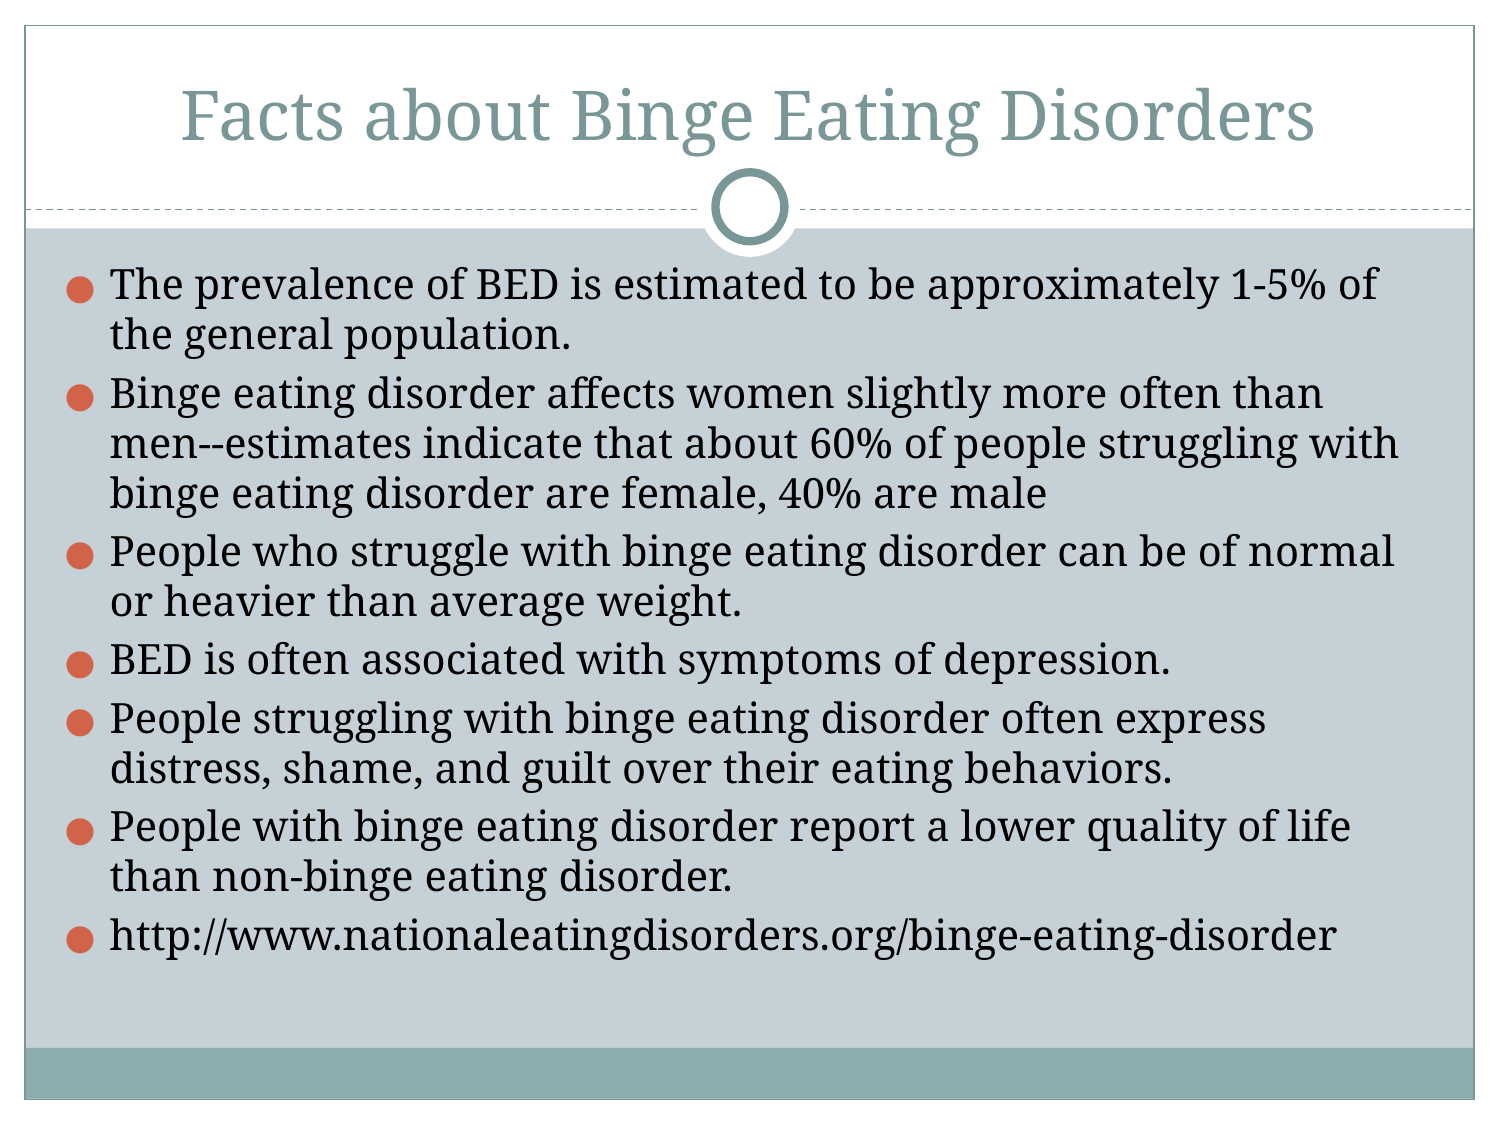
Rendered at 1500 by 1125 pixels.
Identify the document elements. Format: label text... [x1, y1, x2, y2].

title Facts about Binge Eating Disorders [49, 37, 1450, 162]
list The prevalence of BED is estimated to be approximately 1-5% of the general population. Binge eating disorder affects women slightly more often than men--estimates indicate that about 60% of people struggling with binge eating disorder are female, 40% are male People who struggle with binge eating disorder can be of normal or heavier than average weight. BED is often associated with symptoms of depression. People struggling with binge eating disorder often express distress, shame, and guilt over their eating behaviors. People with binge eating disorder report a lower quality of life than non-binge eating disorder. http://www.nationaleatingdisorders.org/binge-eating-disorder [49, 250, 1445, 1001]
